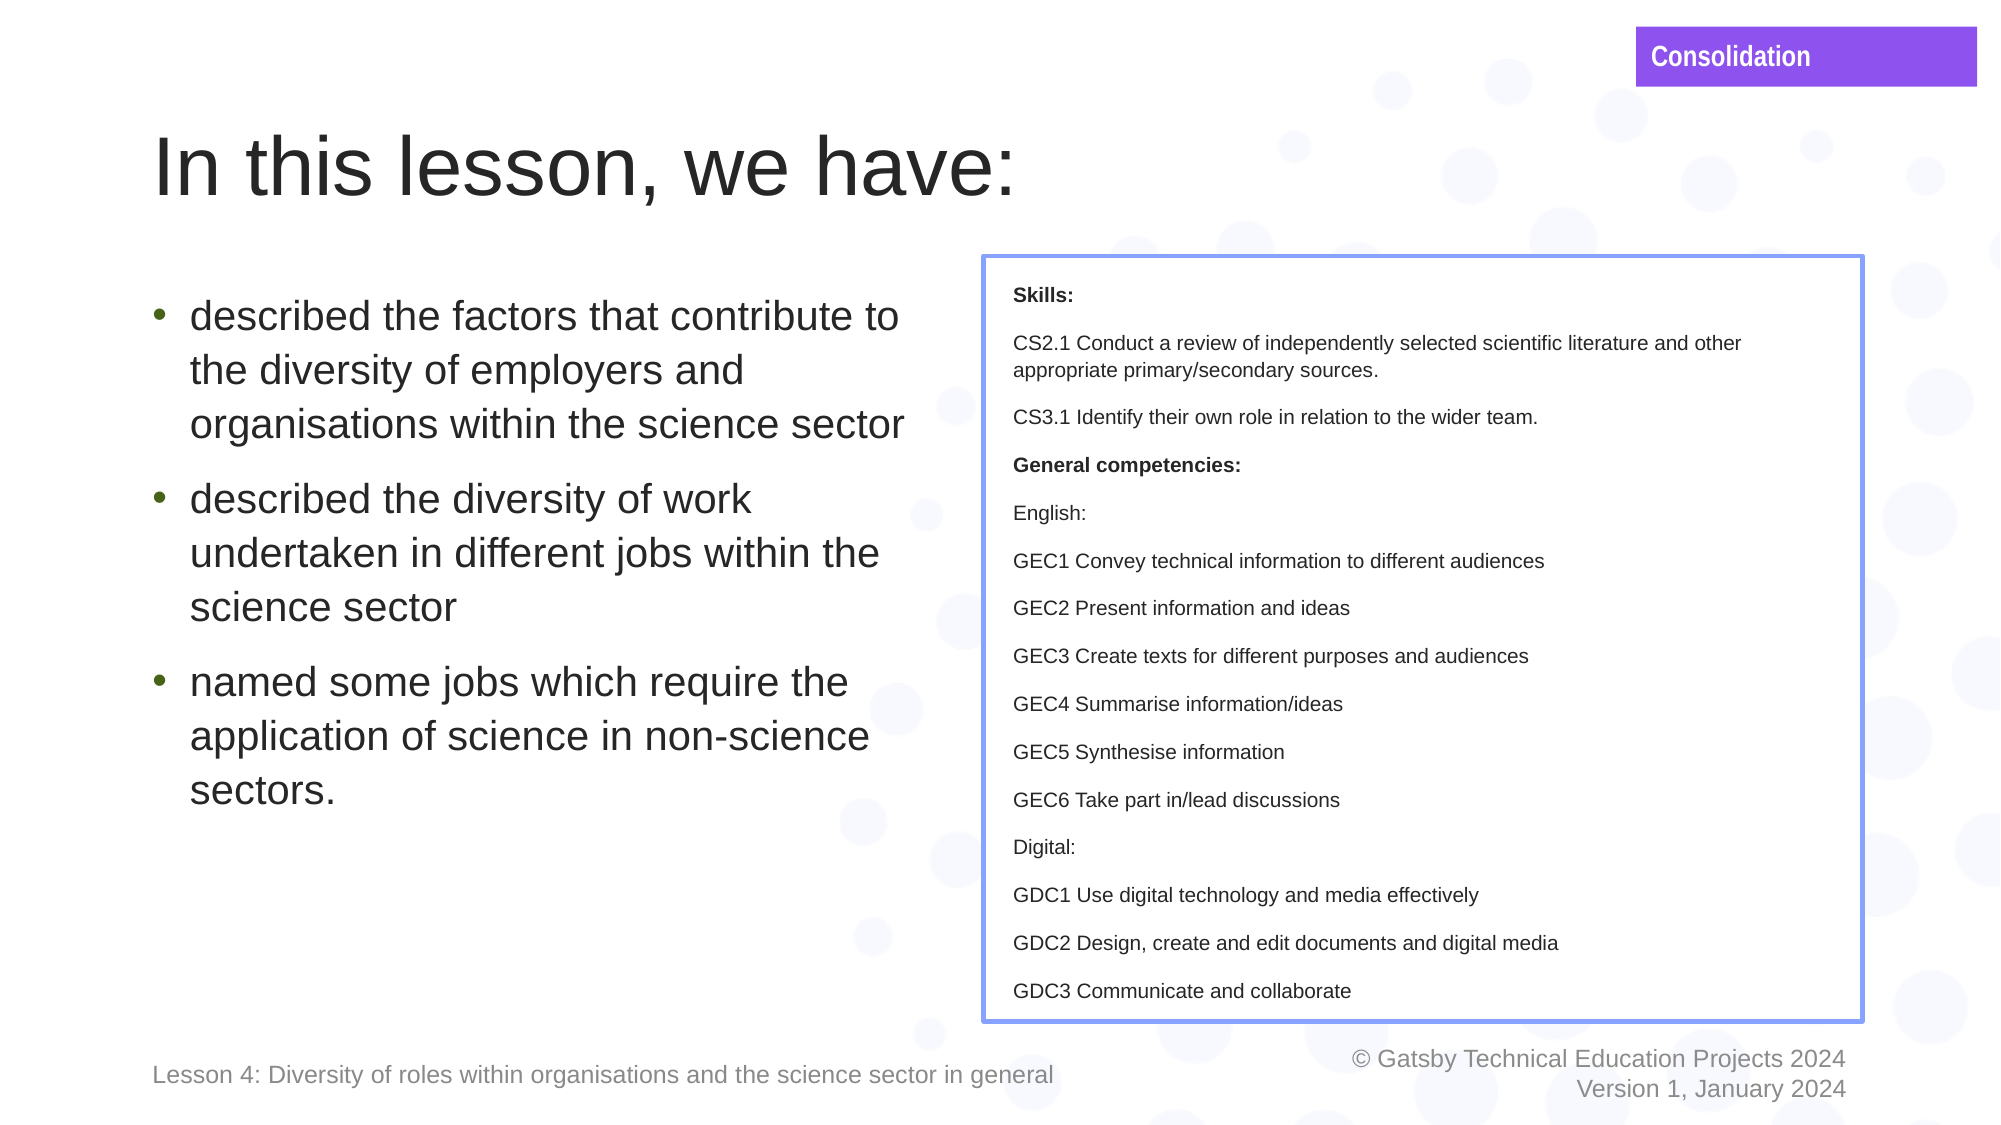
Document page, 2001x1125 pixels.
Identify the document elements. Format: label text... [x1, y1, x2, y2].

text_box Skills: CS2.1 Conduct a review of independently selected scientific literature and other appropriate primary/secondary sources. CS3.1 Identify their own role in relation to the wider team. General competencies: English: GEC1 Convey technical information to different audiences GEC2 Present information and ideas GEC3 Create texts for different purposes and audiences GEC4 Summarise information/ideas GEC5 Synthesise information GEC6 Take part in/lead discussions Digital: GDC1 Use digital technology and media effectively GDC2 Design, create and edit documents and digital media GDC3 Communicate and collaborate [983, 255, 1863, 1022]
list Lesson 4: Diversity of roles within organisations and the science sector in general [137, 1042, 1086, 1103]
list described the factors that contribute to the diversity of employers and organisations within the science sector described the diversity of work undertaken in different jobs within the science sector named some jobs which require the application of science in non-science sectors. [137, 277, 952, 1014]
list Consolidation [1636, 26, 1978, 87]
title In this lesson, we have: [137, 59, 1863, 278]
